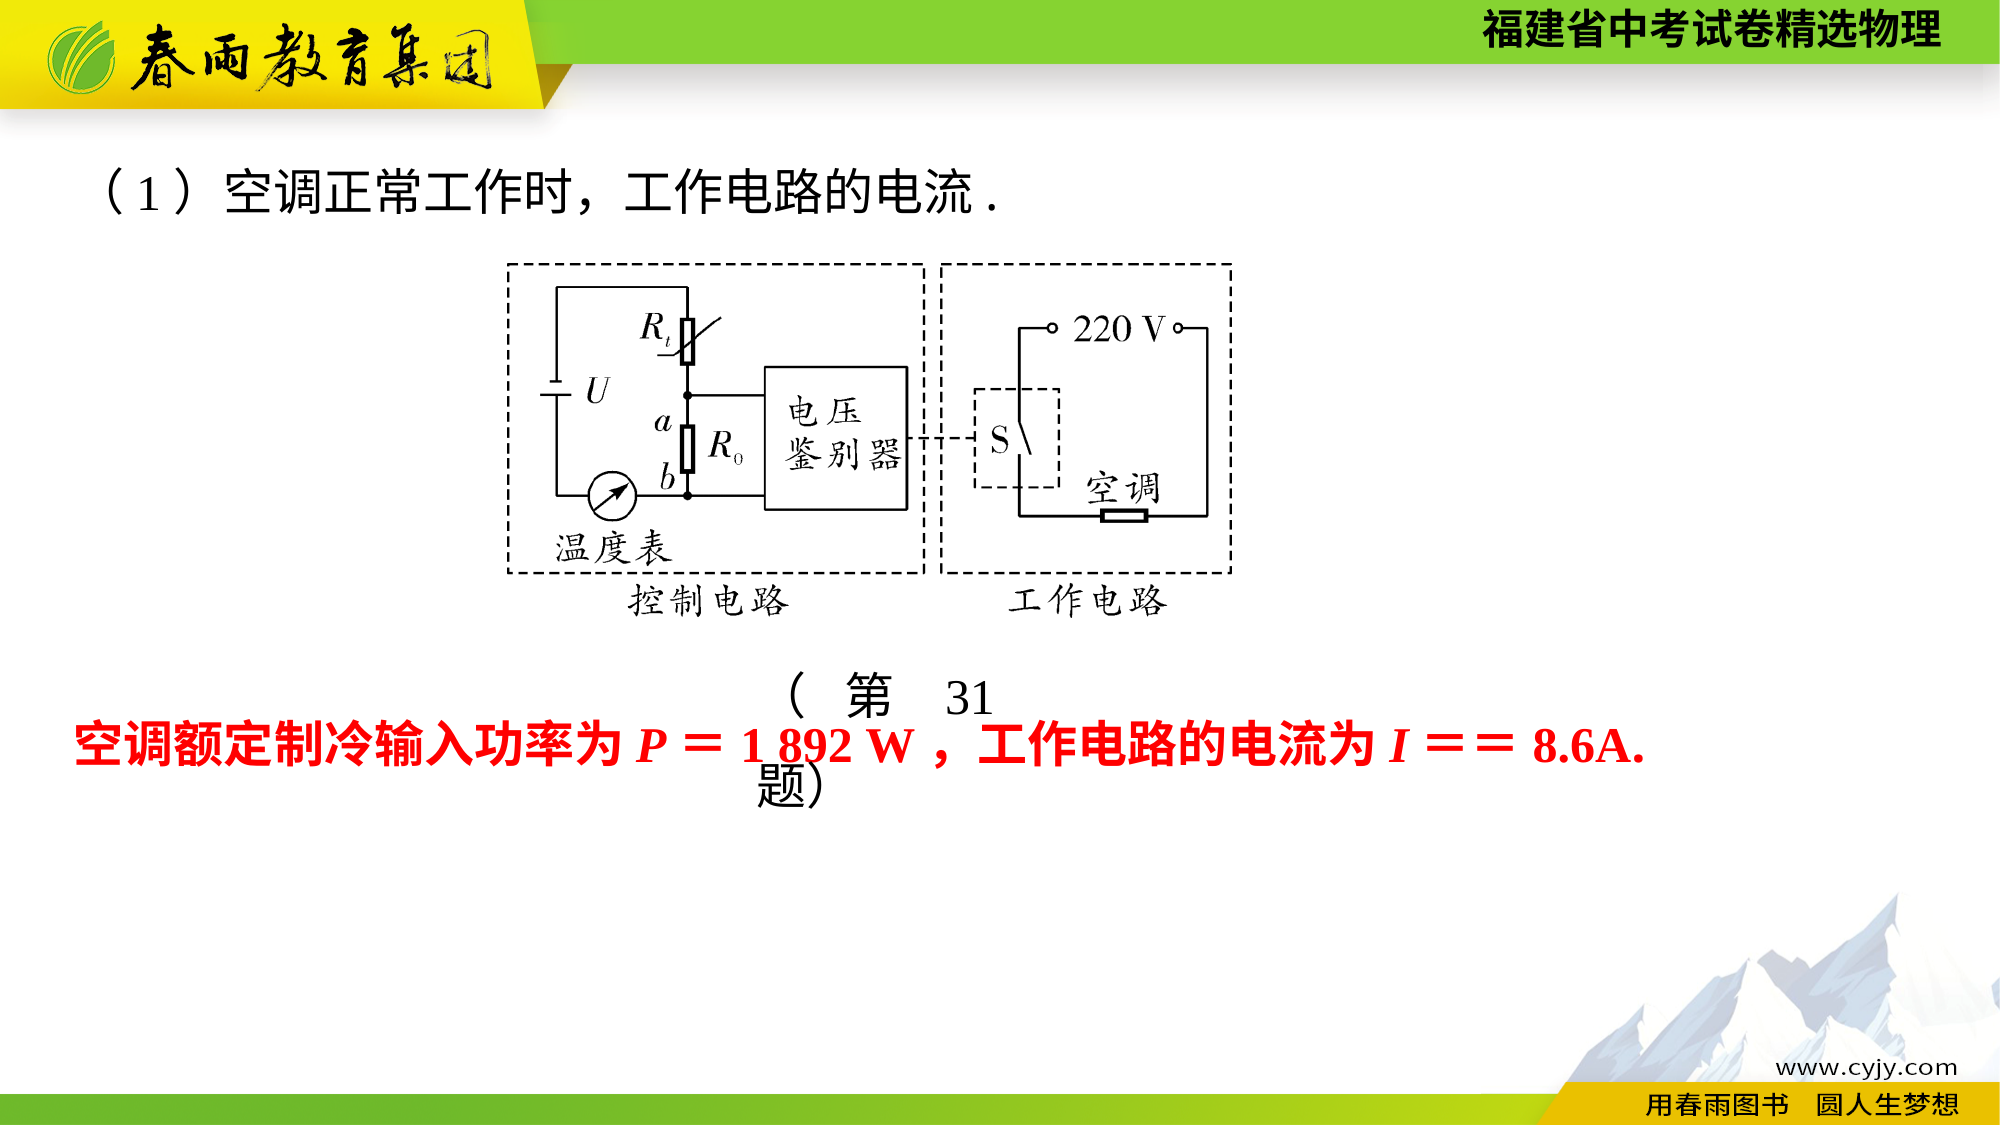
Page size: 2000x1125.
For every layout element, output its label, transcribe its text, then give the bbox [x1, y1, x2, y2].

list （1）空调正常工作时，工作电路的电流. [59, 122, 1944, 309]
text_box （第31题） [742, 630, 1022, 732]
picture [0, 0, 2000, 1125]
